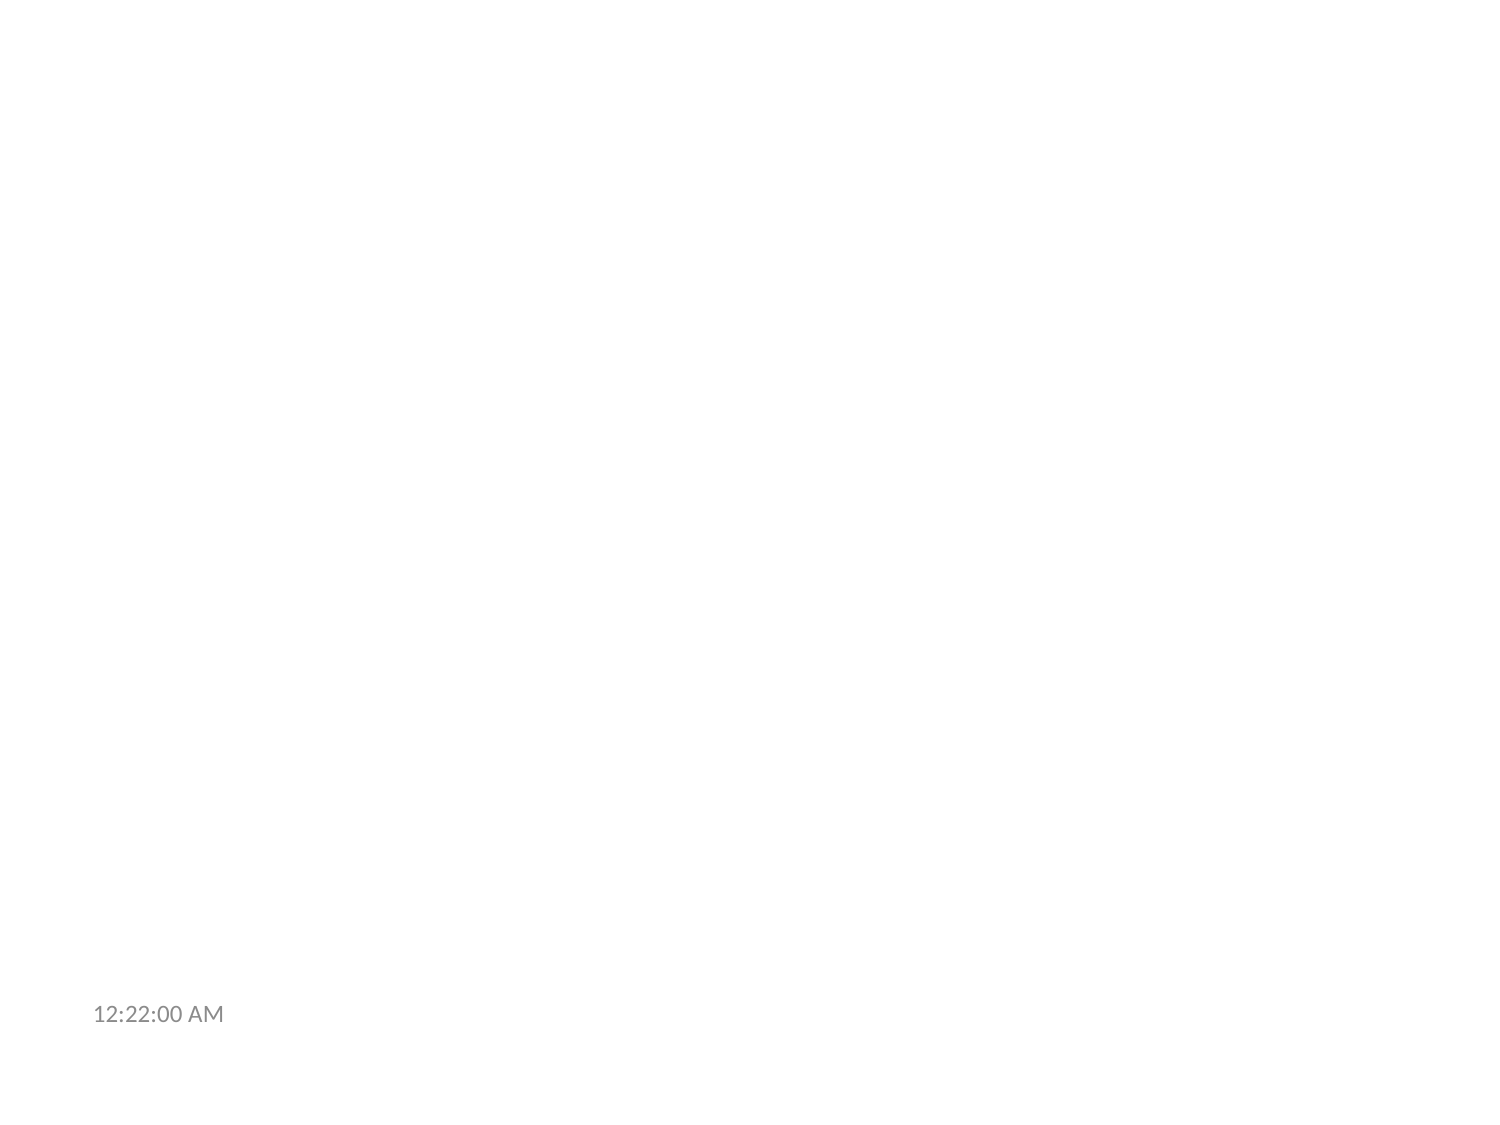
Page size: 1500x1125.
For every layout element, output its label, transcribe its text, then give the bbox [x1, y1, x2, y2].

text_box 3:35:09 PM [77, 982, 428, 1043]
